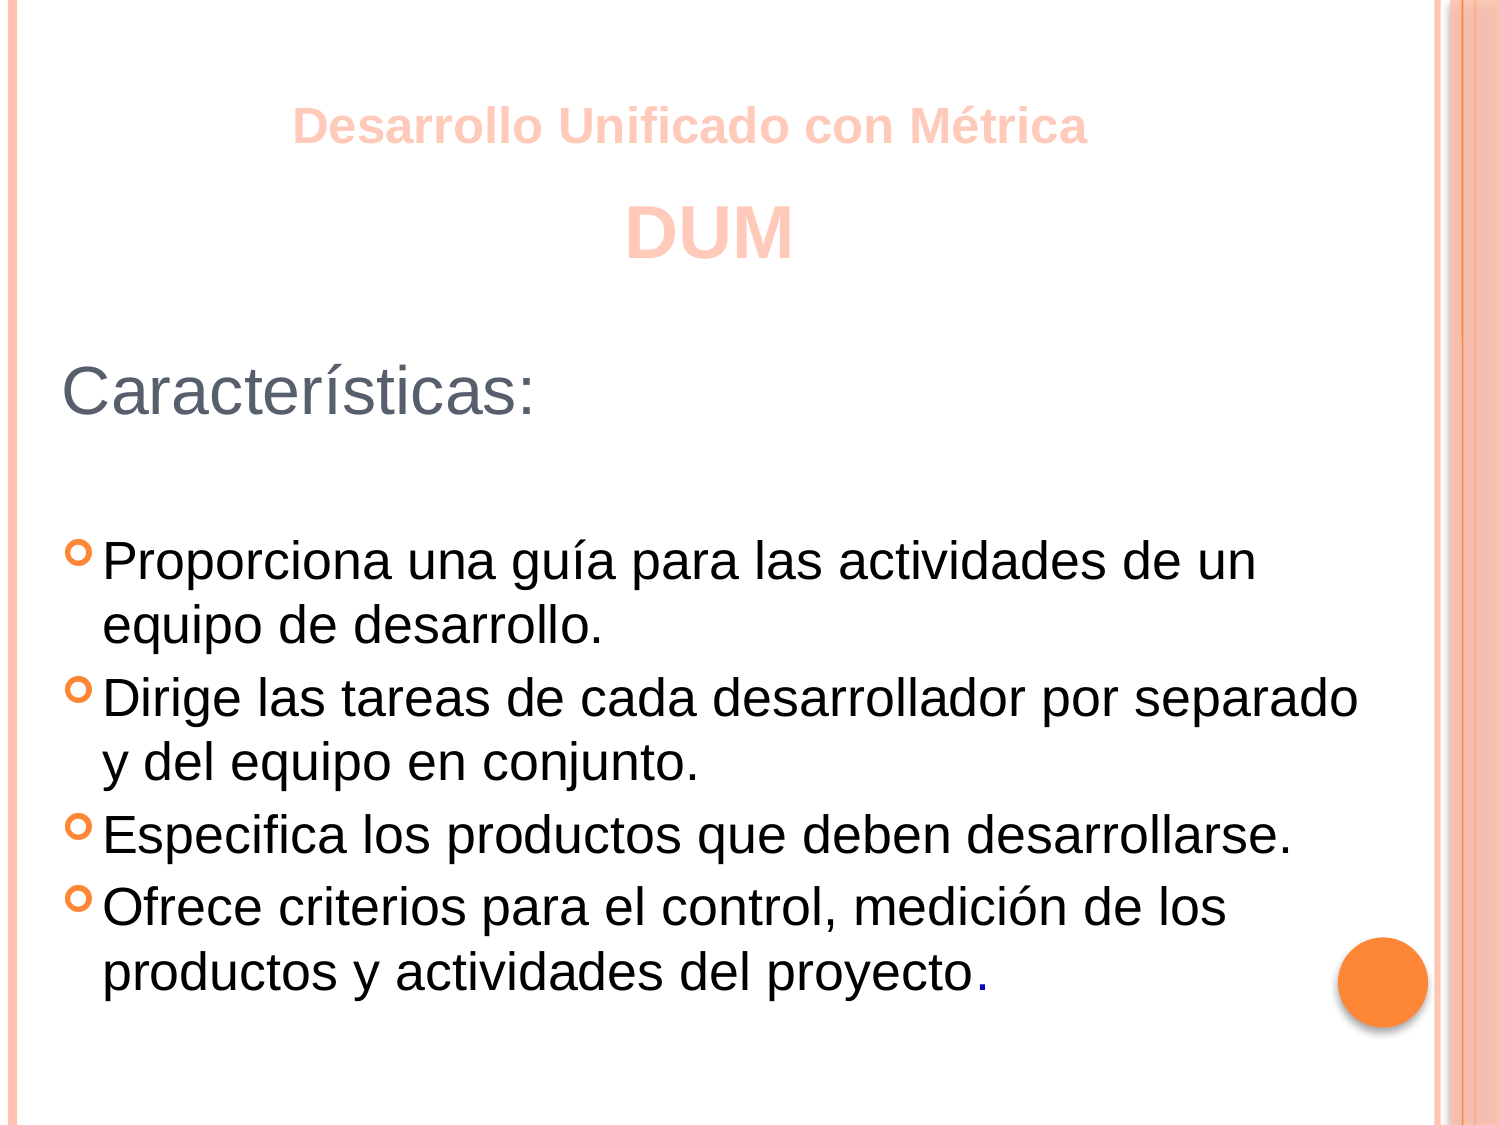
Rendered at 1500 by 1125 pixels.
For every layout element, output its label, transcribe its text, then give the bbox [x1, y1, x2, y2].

title DUM [609, 164, 821, 282]
list Características: Proporciona una guía para las actividades de un equipo de desarrollo. Dirige las tareas de cada desarrollador por separado y del equipo en conjunto. Especifica los productos que deben desarrollarse. Ofrece criterios para el control, medición de los productos y actividades del proyecto. [46, 292, 1398, 1027]
text_box Desarrollo Unificado con Métrica [277, 31, 1395, 164]
